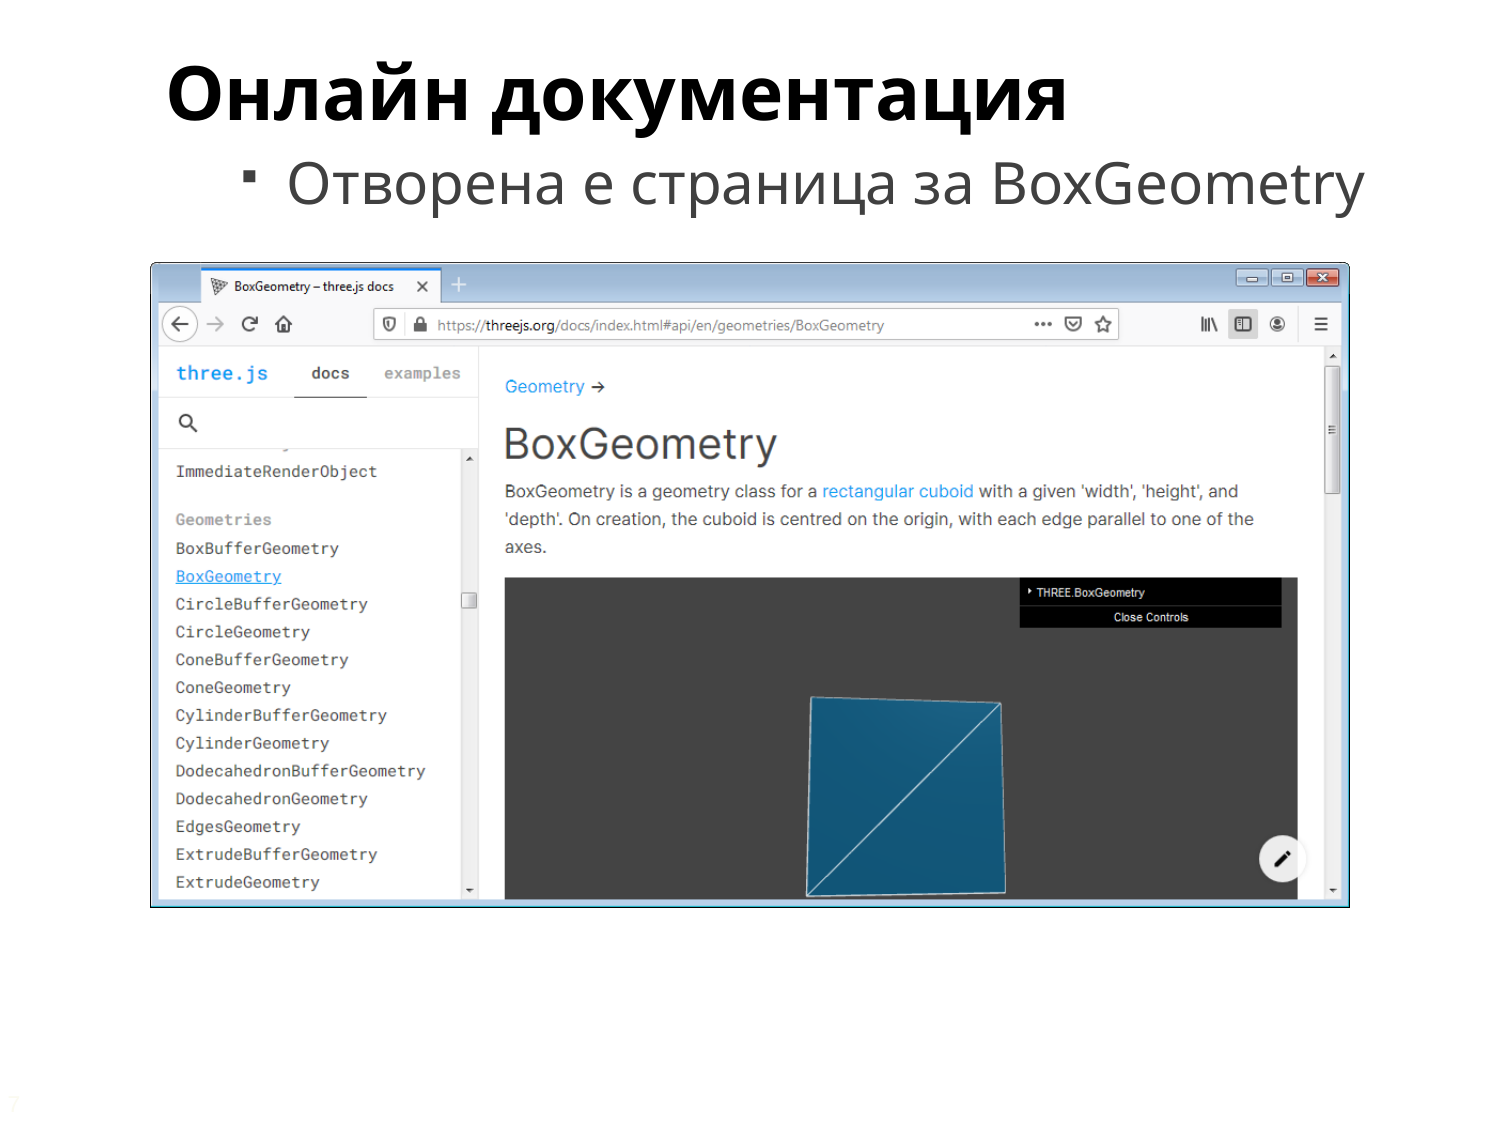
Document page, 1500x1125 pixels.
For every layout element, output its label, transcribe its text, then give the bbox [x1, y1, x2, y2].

list Онлайн документация Отворена е страница за BoxGeometry [150, 37, 1488, 1113]
picture [149, 262, 1351, 909]
